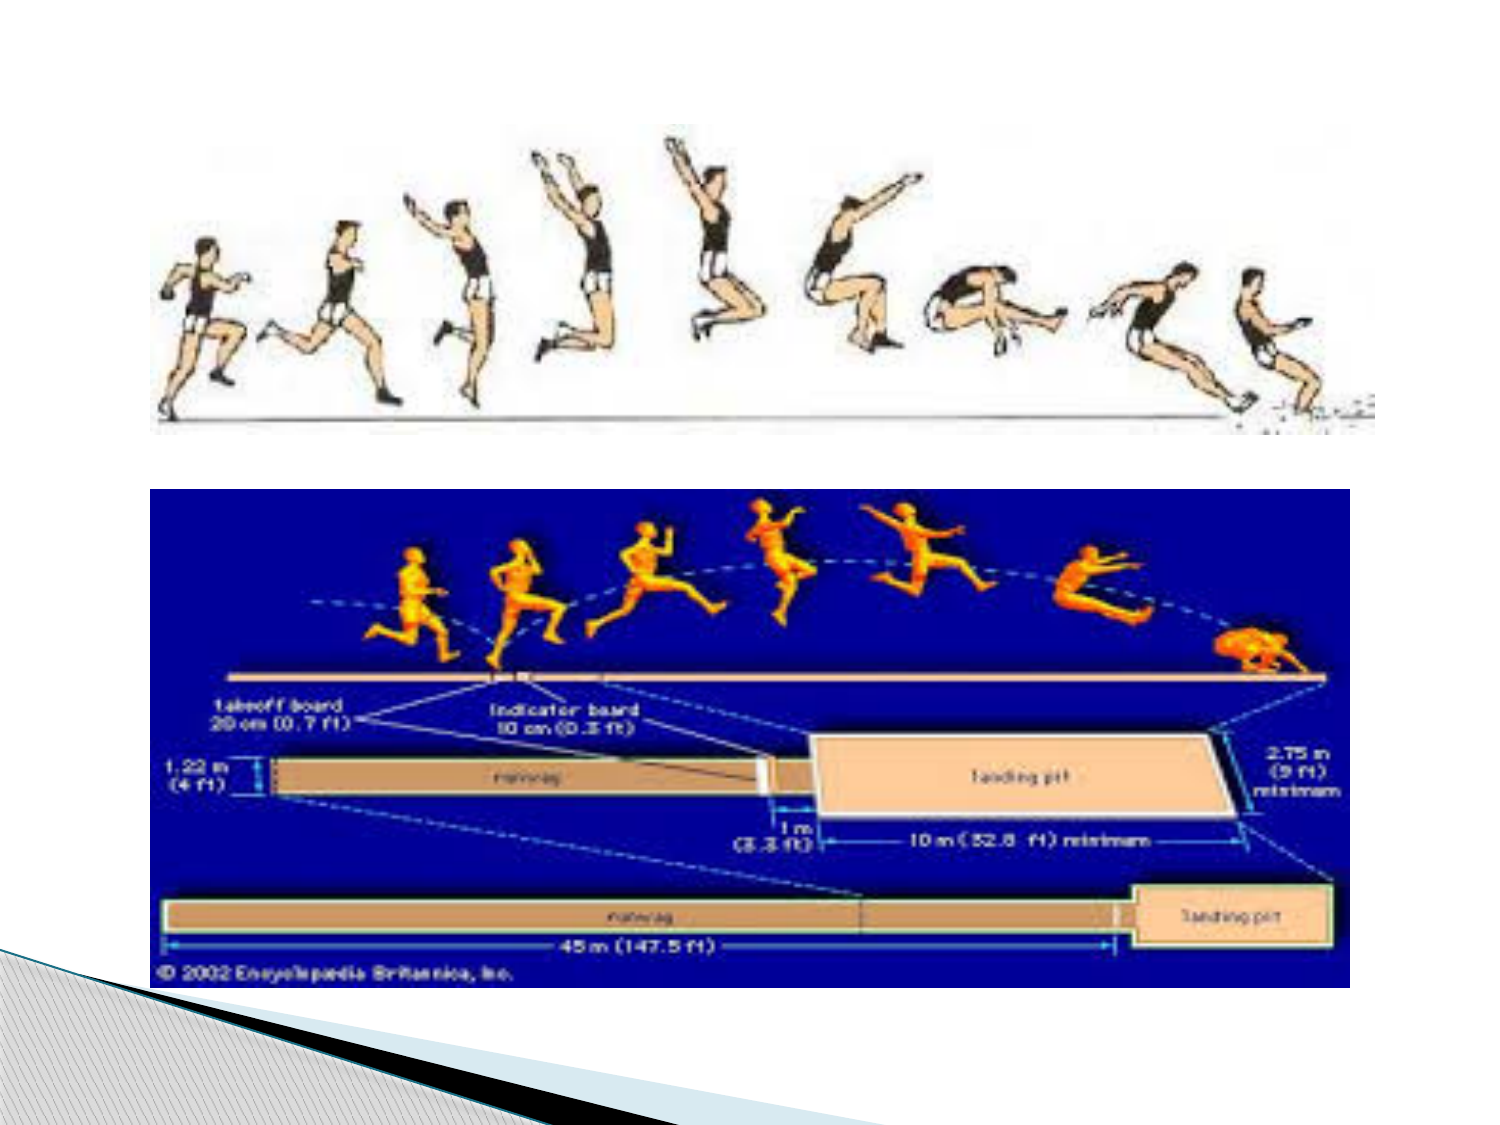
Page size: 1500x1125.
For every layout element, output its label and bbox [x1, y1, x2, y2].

picture [149, 124, 1376, 435]
list [149, 488, 1351, 988]
